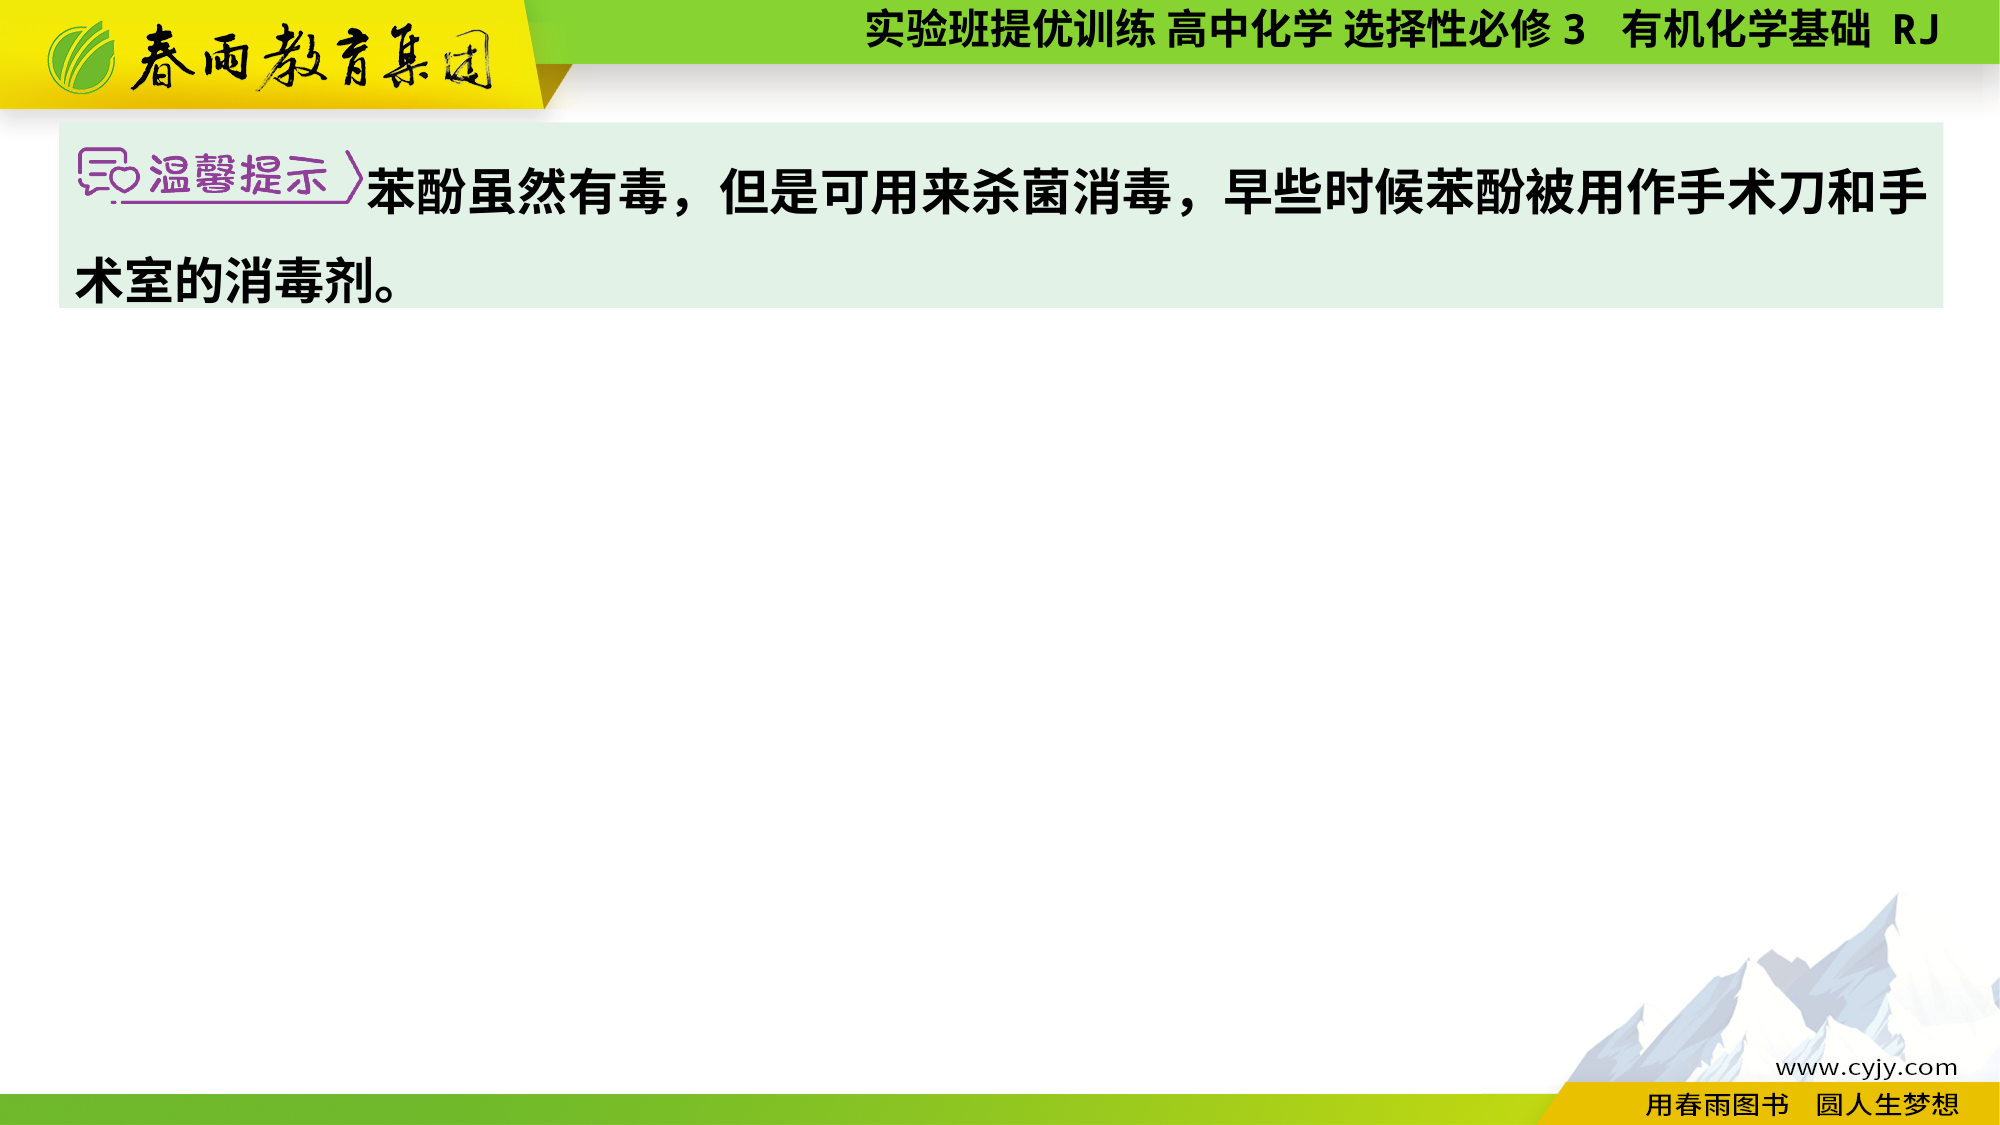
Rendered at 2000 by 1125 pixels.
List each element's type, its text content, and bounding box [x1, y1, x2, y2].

list 苯酚虽然有毒，但是可用来杀菌消毒，早些时候苯酚被用作手术刀和手术室的消毒剂。 [59, 122, 1944, 308]
picture [0, 0, 2000, 1125]
